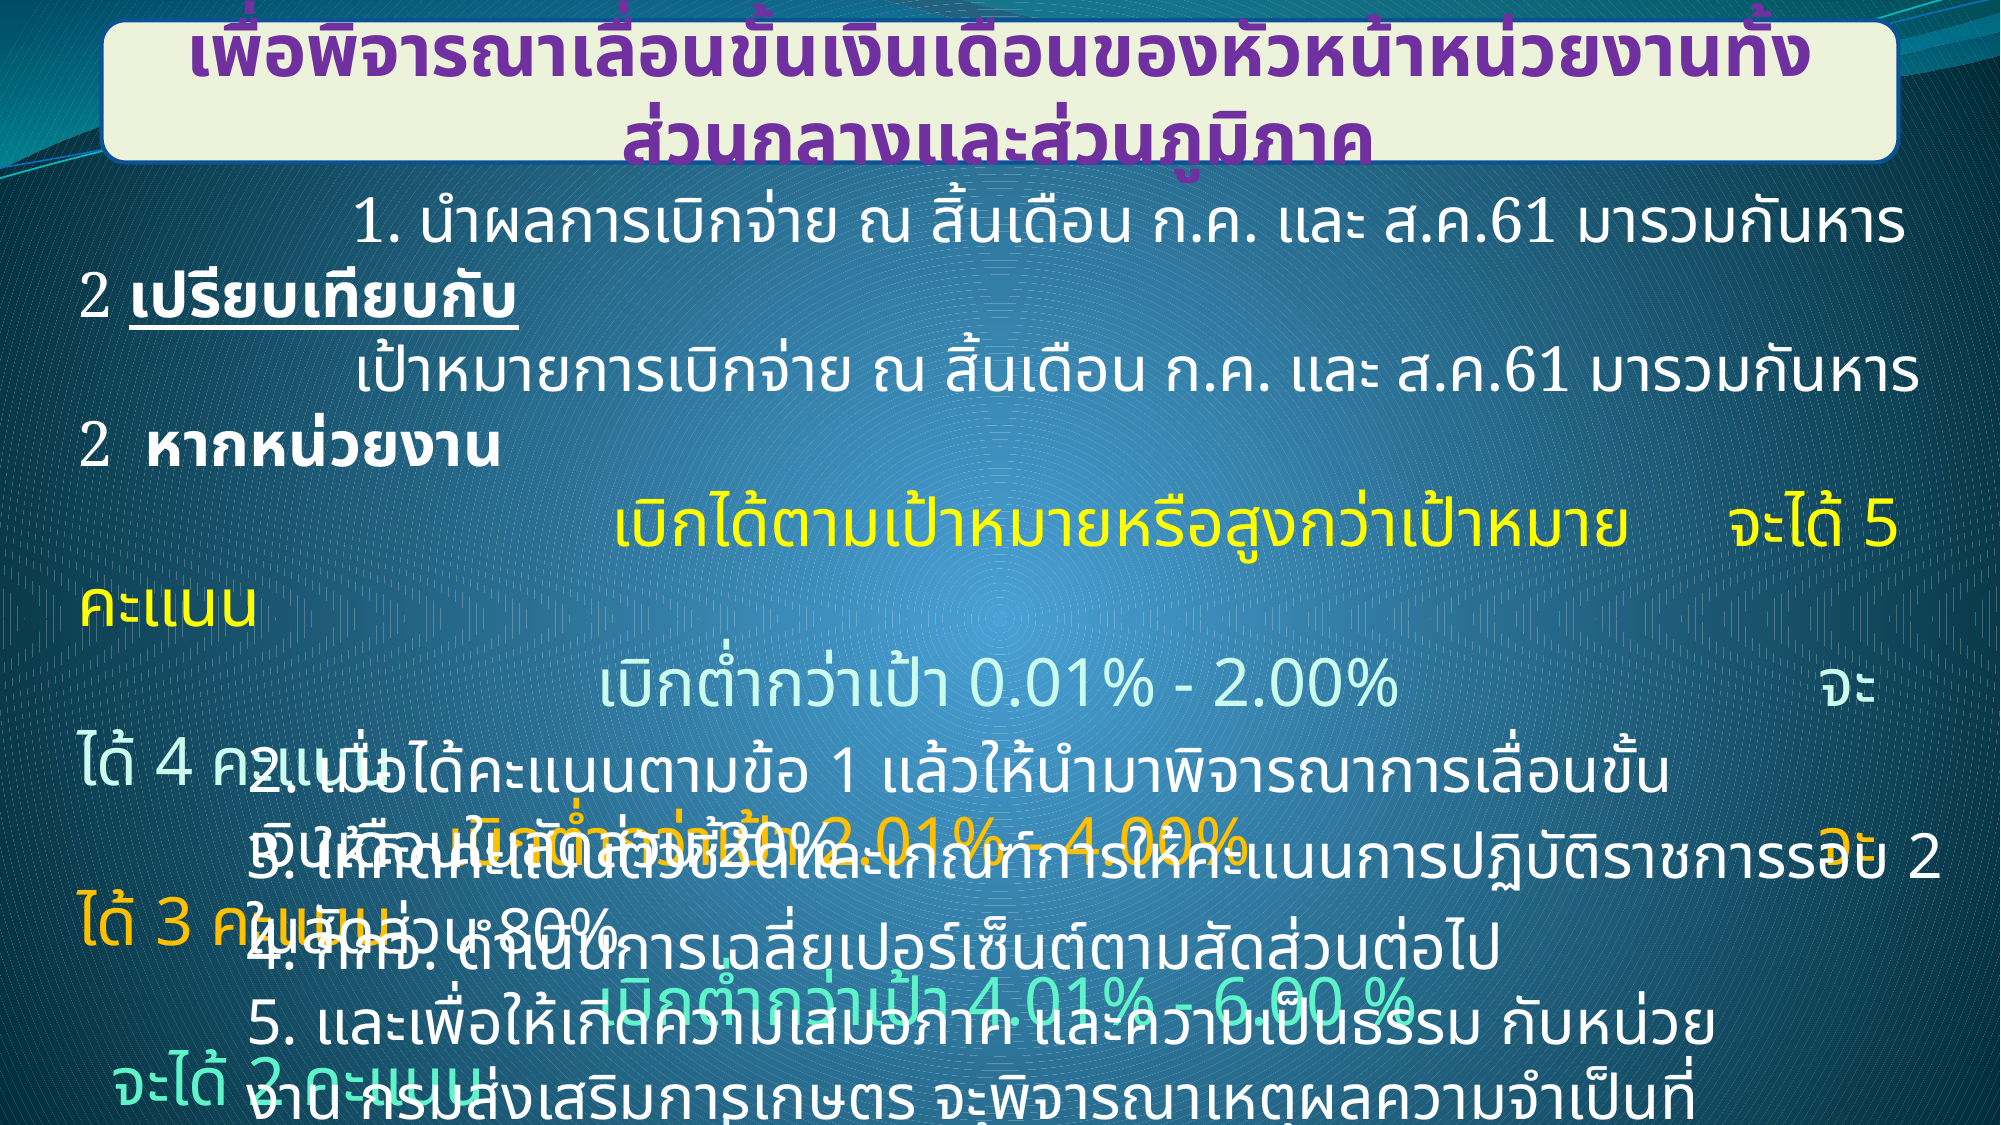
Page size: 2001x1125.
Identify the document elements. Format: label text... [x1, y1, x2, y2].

text_box 2. เมื่อได้คะแนนตามข้อ 1 แล้วให้นำมาพิจารณาการเลื่อนขั้นเงินเดือนในสัดส่วน 20% [232, 722, 1744, 808]
text_box 1. นำผลการเบิกจ่าย ณ สิ้นเดือน ก.ค. และ ส.ค.61 มารวมกันหาร 2 เปรียบเทียบกับ เป้าหมายการเบิกจ่าย ณ สิ้นเดือน ก.ค. และ ส.ค.61 มารวมกันหาร 2 หากหน่วยงาน เบิกได้ตามเป้าหมายหรือสูงกว่าเป้าหมาย จะได้ 5 คะแนน เบิกต่ำกว่าเป้า 0.01% - 2.00% จะได้ 4 คะแนน เบิกต่ำกว่าเป้า 2.01% - 4.00% จะได้ 3 คะแนน เบิกต่ำกว่าเป้า 4.01% - 6.00 % จะได้ 2 คะแนน เบิกต่ำกว่าเป้าตั้งแต่ 6.01 % จะได้ 1 คะแนน [62, 172, 1949, 1125]
text_box 4. กกจ. ดำเนินการเฉลี่ยเปอร์เซ็นต์ตามสัดส่วนต่อไป 5. และเพื่อให้เกิดความเสมอภาค และความเป็นธรรม กับหน่วยงาน กรมส่งเสริมการเกษตร จะพิจารณาเหตุผลความจำเป็นที่เบิกจ่ายไม่ได้ ประกอบด้วย [231, 899, 1743, 1125]
picture [245, 0, 254, 13]
text_box เพื่อพิจารณาเลื่อนขั้นเงินเดือนของหัวหน้าหน่วยงานทั้งส่วนกลางและส่วนภูมิภาค [99, 18, 1901, 165]
text_box 3. ให้คิดคะแนนตัวชี้วัดและเกณฑ์การให้คะแนนการปฏิบัติราชการรอบ 2 ในสัดส่วน 80% [231, 808, 1980, 974]
